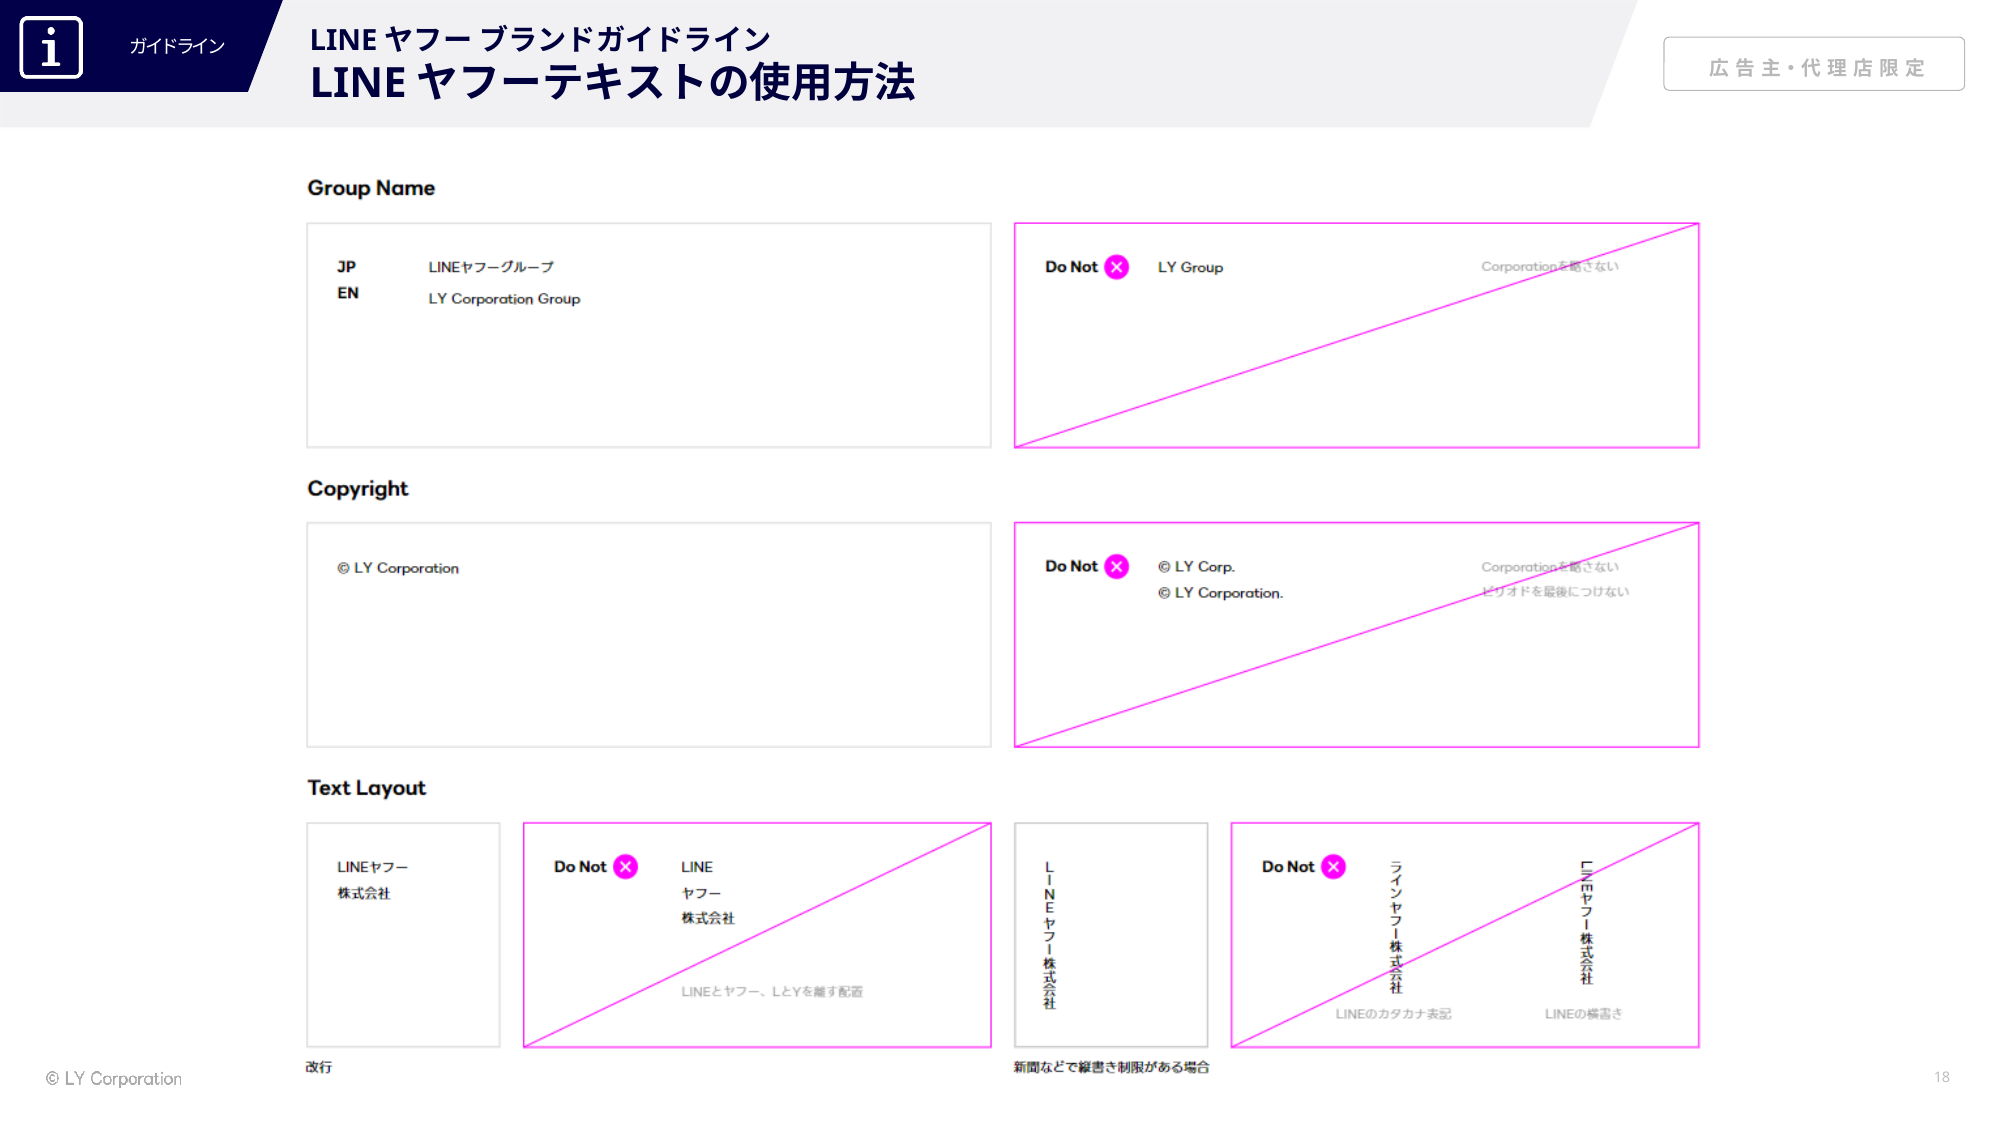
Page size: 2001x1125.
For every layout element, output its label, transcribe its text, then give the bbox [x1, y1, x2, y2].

picture [46, 1071, 181, 1088]
picture [300, 173, 1702, 1080]
list ガイドライン [129, 11, 272, 79]
text_box LINEヤフー ブランドガイドライン LINEヤフーテキストの使用方法 [309, 21, 2000, 114]
picture [9, 5, 92, 87]
